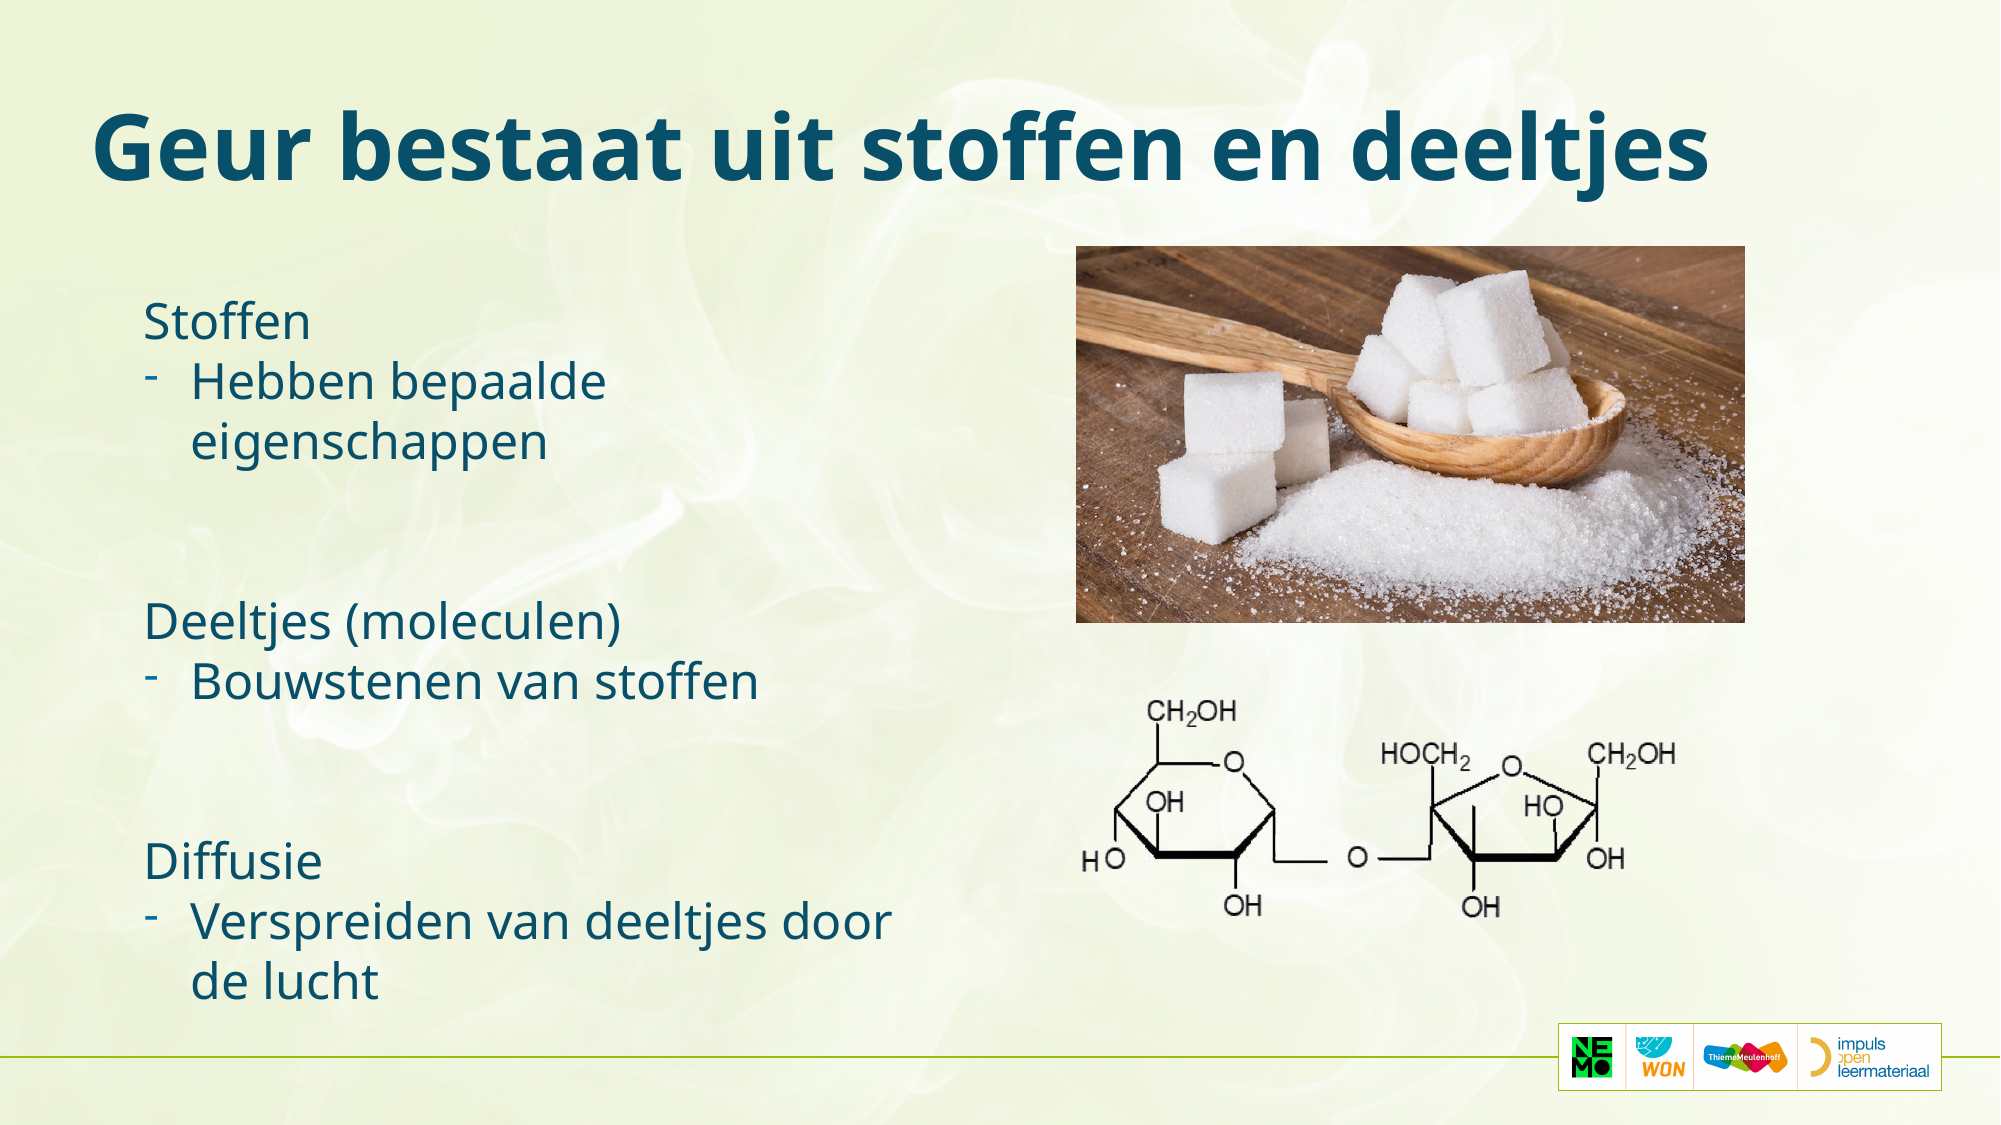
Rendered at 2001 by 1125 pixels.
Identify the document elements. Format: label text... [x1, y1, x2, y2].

picture [1075, 634, 1693, 986]
title Geur bestaat uit stoffen en deeltjes [90, 89, 1910, 247]
list Stoffen Hebben bepaalde eigenschappen Deeltjes (moleculen) Bouwstenen van stoffen Diffusie Verspreiden van deeltjes door de lucht [143, 290, 924, 988]
picture [1559, 1024, 1941, 1090]
picture [1075, 246, 1745, 624]
